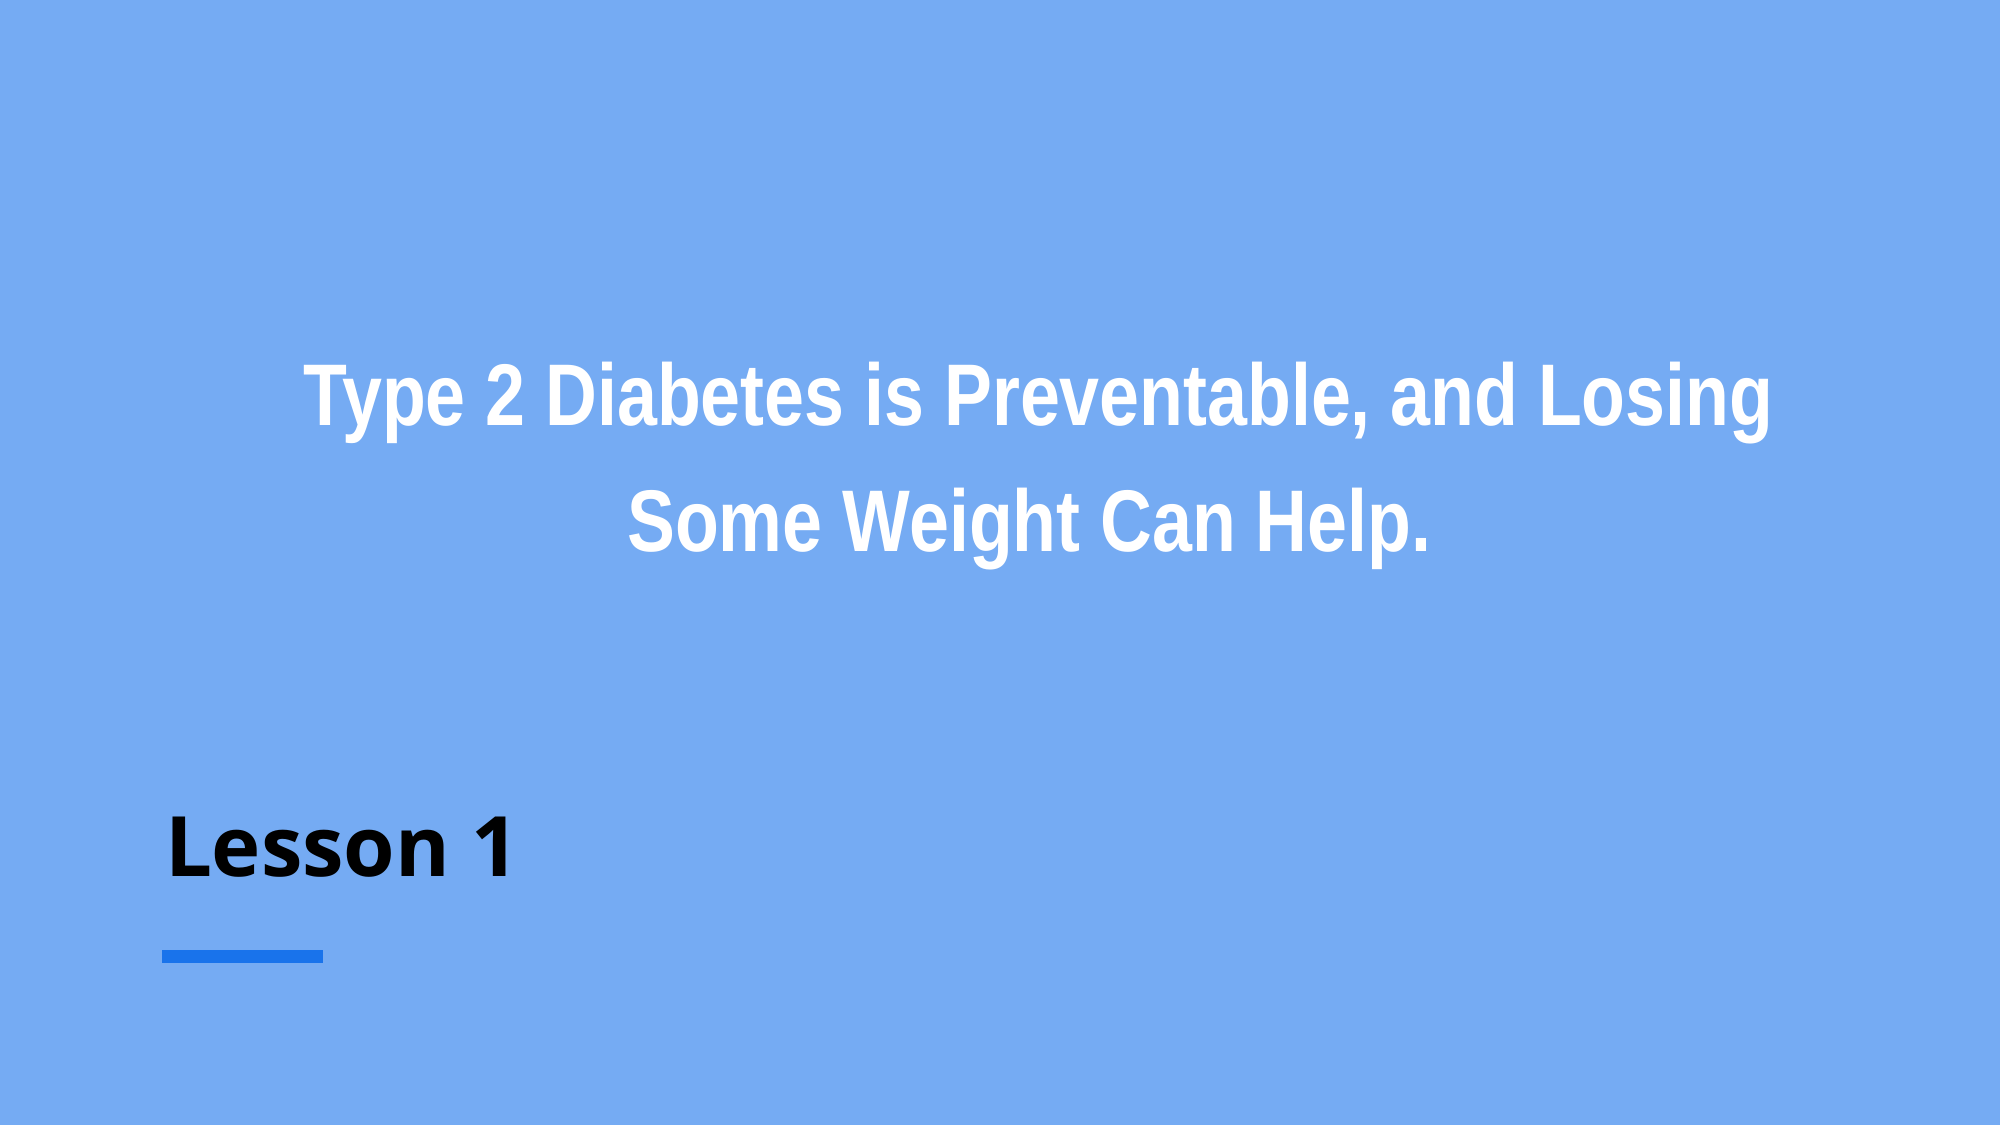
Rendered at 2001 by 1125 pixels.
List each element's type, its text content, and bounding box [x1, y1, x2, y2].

text_box [0, 0, 2000, 1125]
title Lesson 1 [150, 149, 732, 902]
list Type 2 Diabetes is Preventable, and Losing Some Weight Can Help. [241, 157, 1838, 950]
